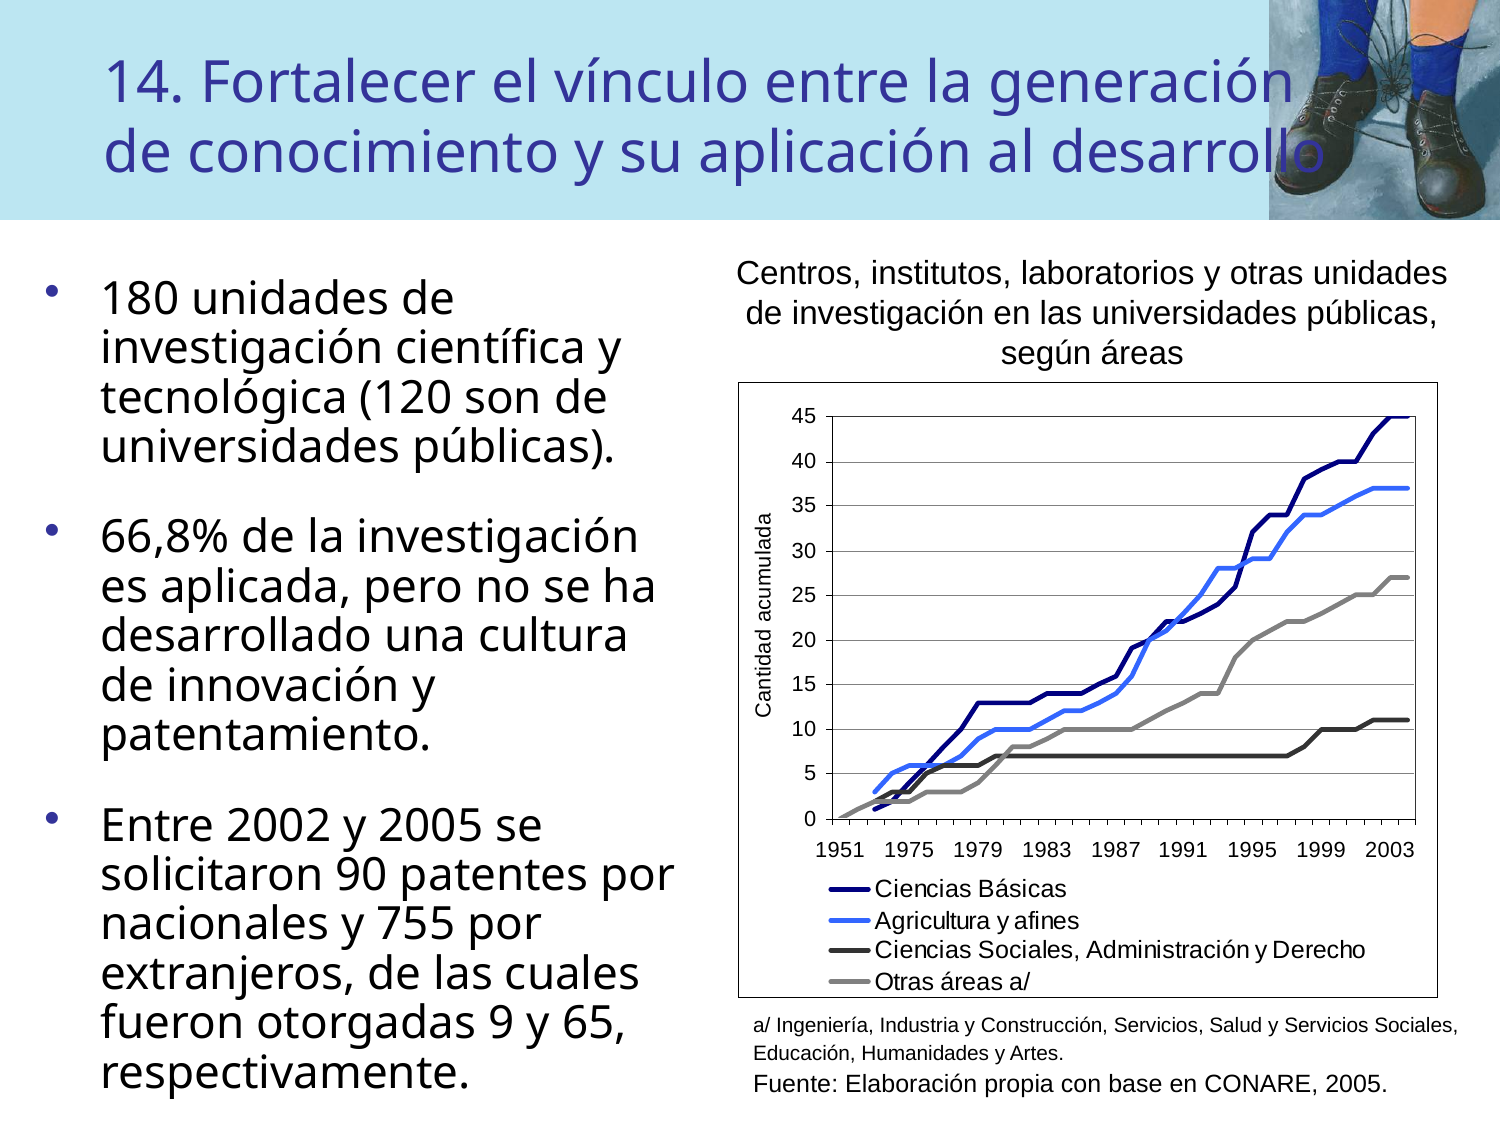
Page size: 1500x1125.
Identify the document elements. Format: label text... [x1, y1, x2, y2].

title 14. Fortalecer el vínculo entre la generación de conocimiento y su aplicación al desarrollo [88, 20, 1364, 209]
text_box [730, 373, 1448, 1006]
text_box a/ Ingeniería, Industria y Construcción, Servicios, Salud y Servicios Sociales, Educación, Humanidades y Artes. Fuente: Elaboración propia con base en CONARE, 2005. [738, 1002, 1483, 1105]
picture [0, 0, 1500, 220]
list 180 unidades de investigación científica y tecnológica (120 son de universidades públicas). 66,8% de la investigación es aplicada, pero no se ha desarrollado una cultura de innovación y patentamiento. Entre 2002 y 2005 se solicitaron 90 patentes por nacionales y 755 por extranjeros, de las cuales fueron otorgadas 9 y 65, respectivamente. [29, 266, 704, 1118]
text_box Centros, institutos, laboratorios y otras unidades de investigación en las universidades públicas, según áreas [702, 243, 1483, 379]
